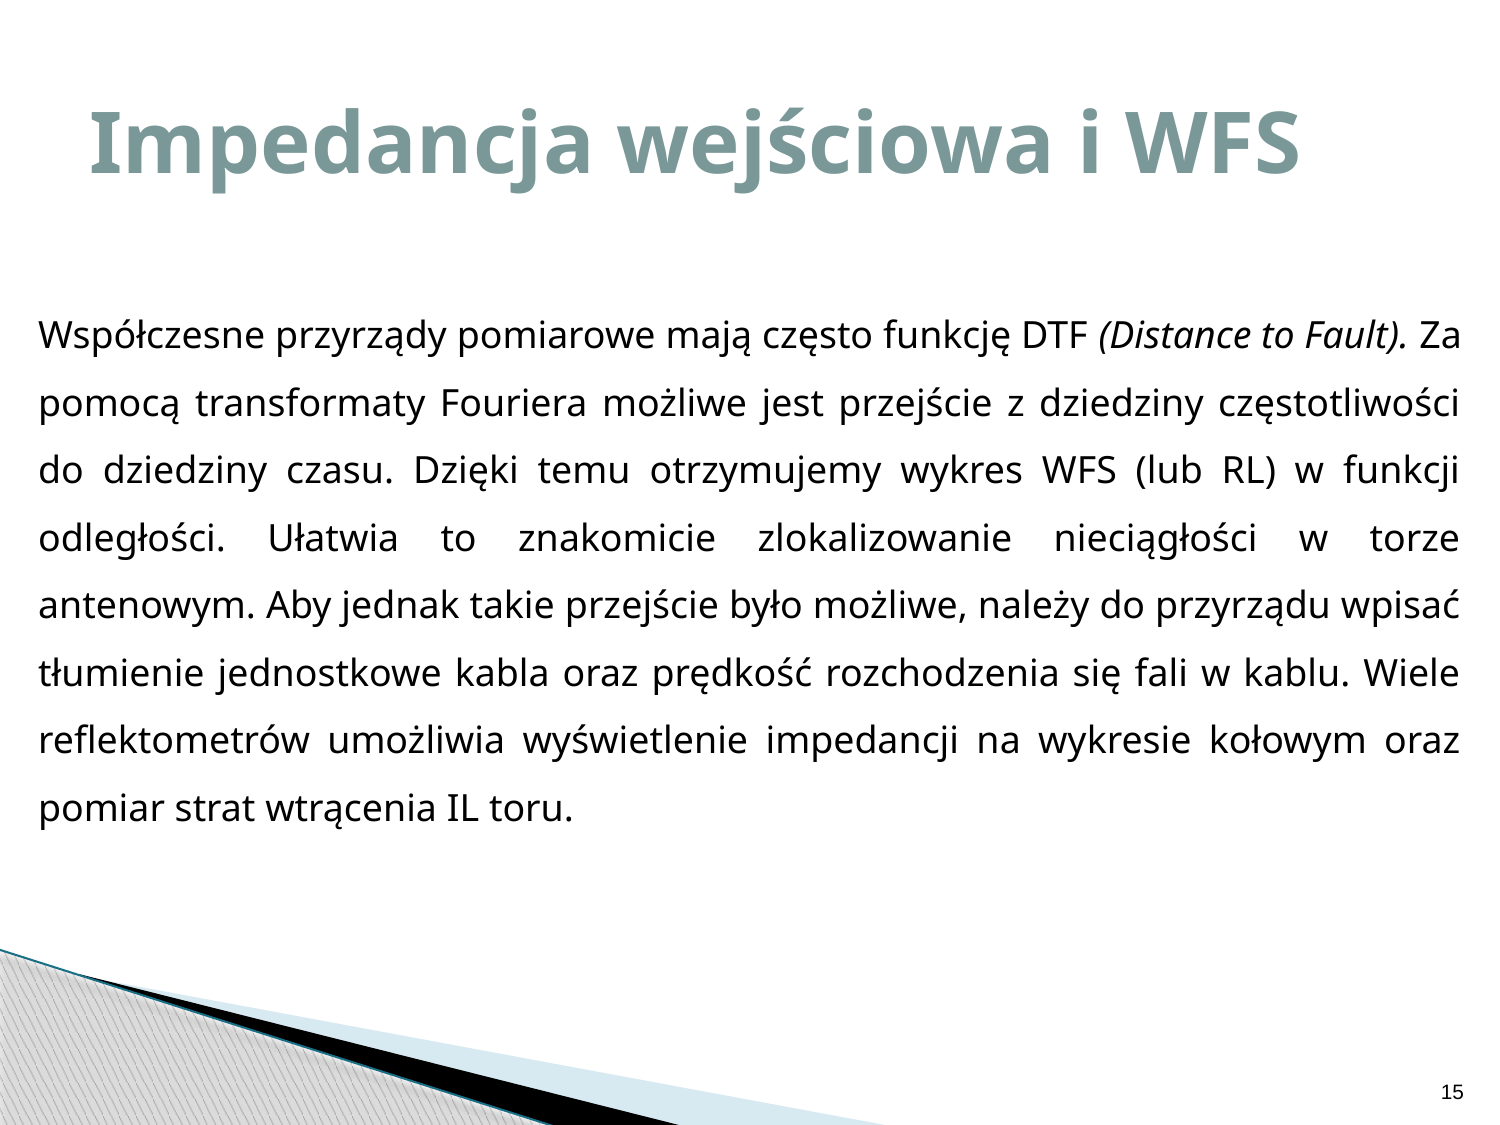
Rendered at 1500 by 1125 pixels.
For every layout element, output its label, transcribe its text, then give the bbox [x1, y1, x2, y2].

title Impedancja wejściowa i WFS [75, 45, 1425, 233]
slide_number 15 [1418, 1051, 1479, 1112]
text_box Współczesne przyrządy pomiarowe mają często funkcję DTF (Distance to Fault). Za pomocą transformaty Fouriera możliwe jest przejście z dziedziny częstotliwości do dziedziny czasu. Dzięki temu otrzymujemy wykres WFS (lub RL) w funkcji odległości. Ułatwia to znakomicie zlokalizowanie nieciągłości w torze antenowym. Aby jednak takie przejście było możliwe, należy do przyrządu wpisać tłumienie jednostkowe kabla oraz prędkość rozchodzenia się fali w kablu. Wiele reflektometrów umożliwia wyświetlenie impedancji na wykresie kołowym oraz pomiar strat wtrącenia IL toru. [23, 281, 1477, 881]
